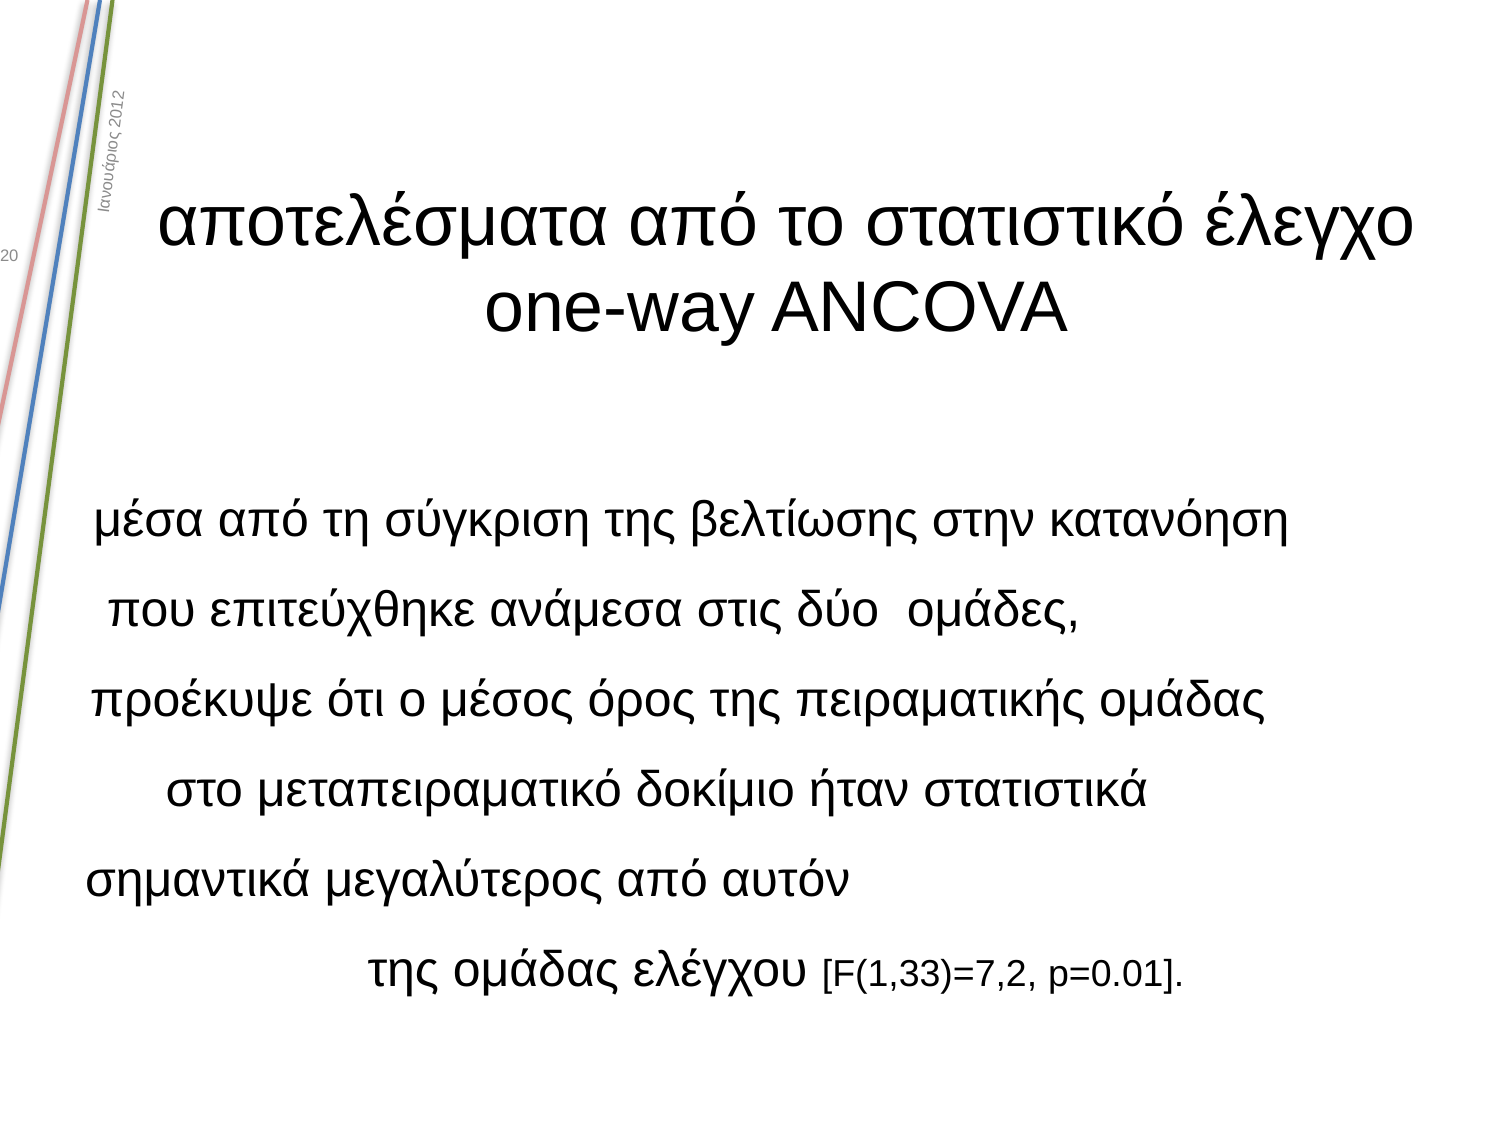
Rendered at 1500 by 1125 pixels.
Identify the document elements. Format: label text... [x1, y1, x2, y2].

text_box Ιανουάριος 2012 [75, 0, 160, 185]
list μέσα από τη σύγκριση της βελτίωσης στην κατανόηση που επιτεύχθηκε ανάμεσα στις δύο ομάδες, προέκυψε ότι ο μέσος όρος της πειραματικής ομάδας στο μεταπειραματικό δοκίμιο ήταν στατιστικά σημαντικά μεγαλύτερος από αυτόν της ομάδας ελέγχου [F(1,33)=7,2, p=0.01]. [12, 448, 1484, 1125]
title αποτελέσματα από το στατιστικό έλεγχο one-way ANCOVA [136, 165, 1462, 354]
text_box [0, 281, 382, 394]
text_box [0, 187, 276, 279]
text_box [0, 412, 526, 538]
